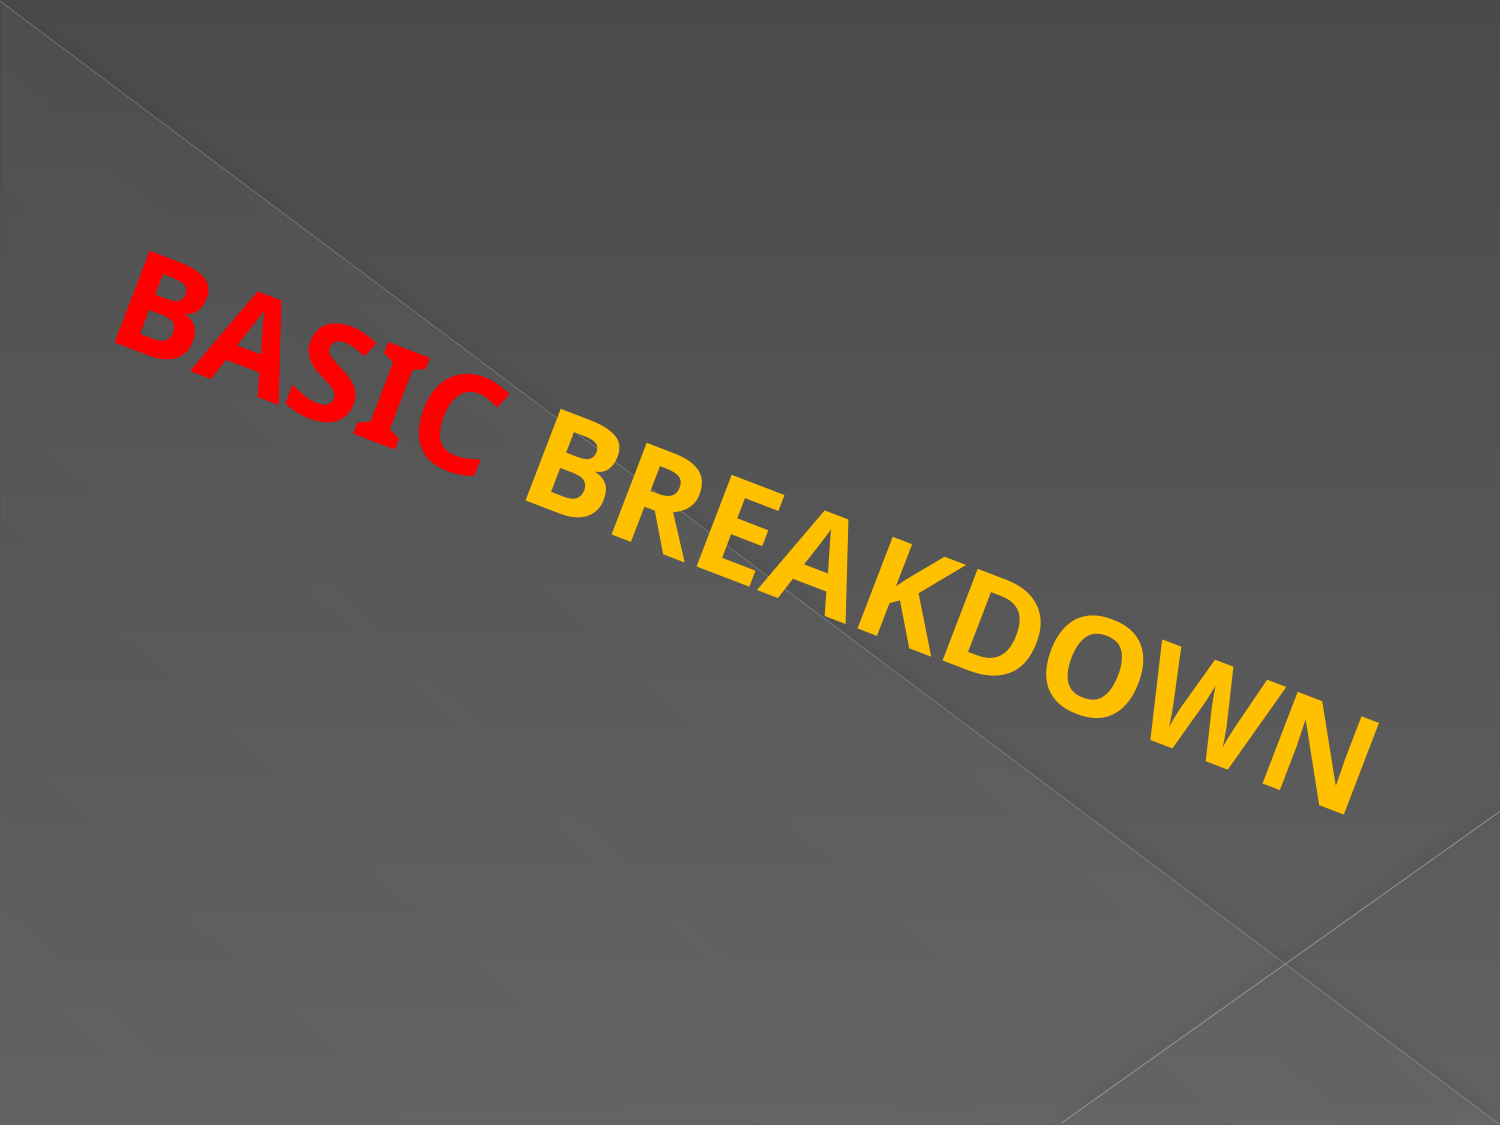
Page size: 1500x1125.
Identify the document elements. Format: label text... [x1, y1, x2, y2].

text_box Basic Breakdown [77, 197, 1422, 859]
